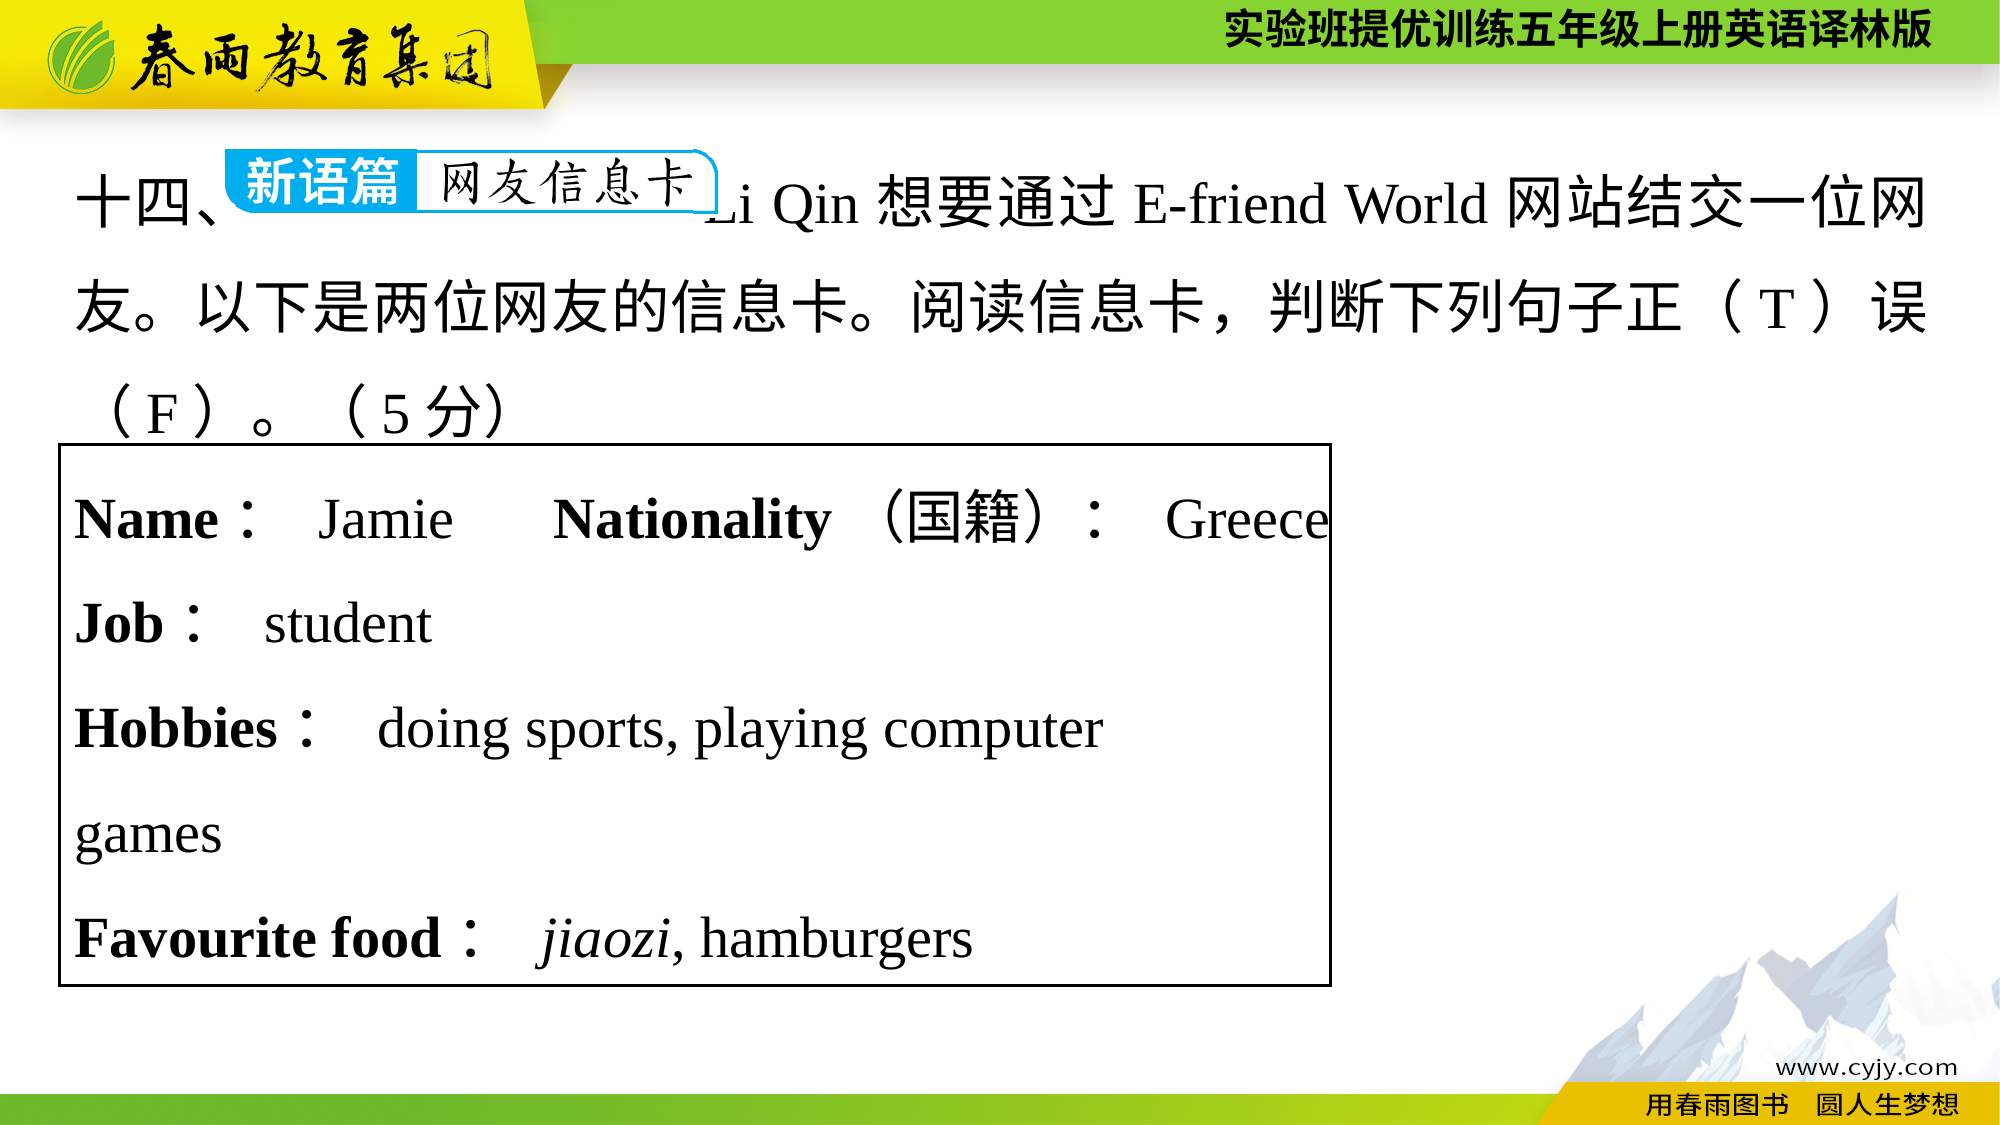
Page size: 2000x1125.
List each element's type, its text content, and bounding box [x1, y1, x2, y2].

list 十四、 Li Qin想要通过E-friend World网站结交一位网友。以下是两位网友的信息卡。阅读信息卡，判断下列句子正（T）误（F）。（5分） Name： Jamie Nationality（国籍）： Greece Job： student Hobbies： doing sports, playing computer games Favourite food： jiaozi, hamburgers [59, 122, 1944, 986]
picture [0, 0, 2000, 1125]
text_box [59, 444, 1331, 986]
